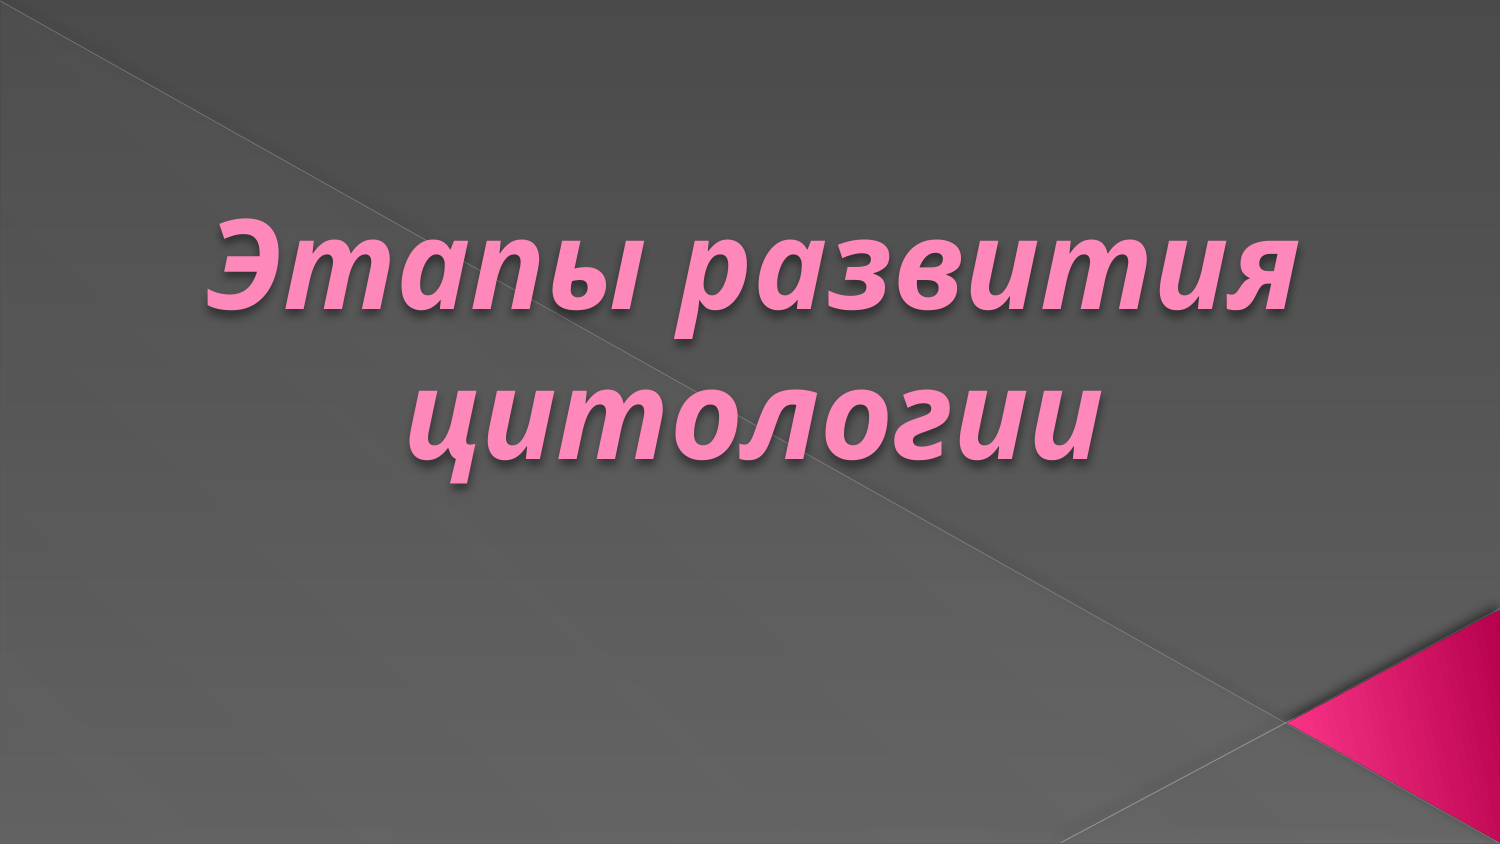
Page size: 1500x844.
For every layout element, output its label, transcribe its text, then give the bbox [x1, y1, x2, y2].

title Этапы развития цитологии [0, 339, 1500, 492]
